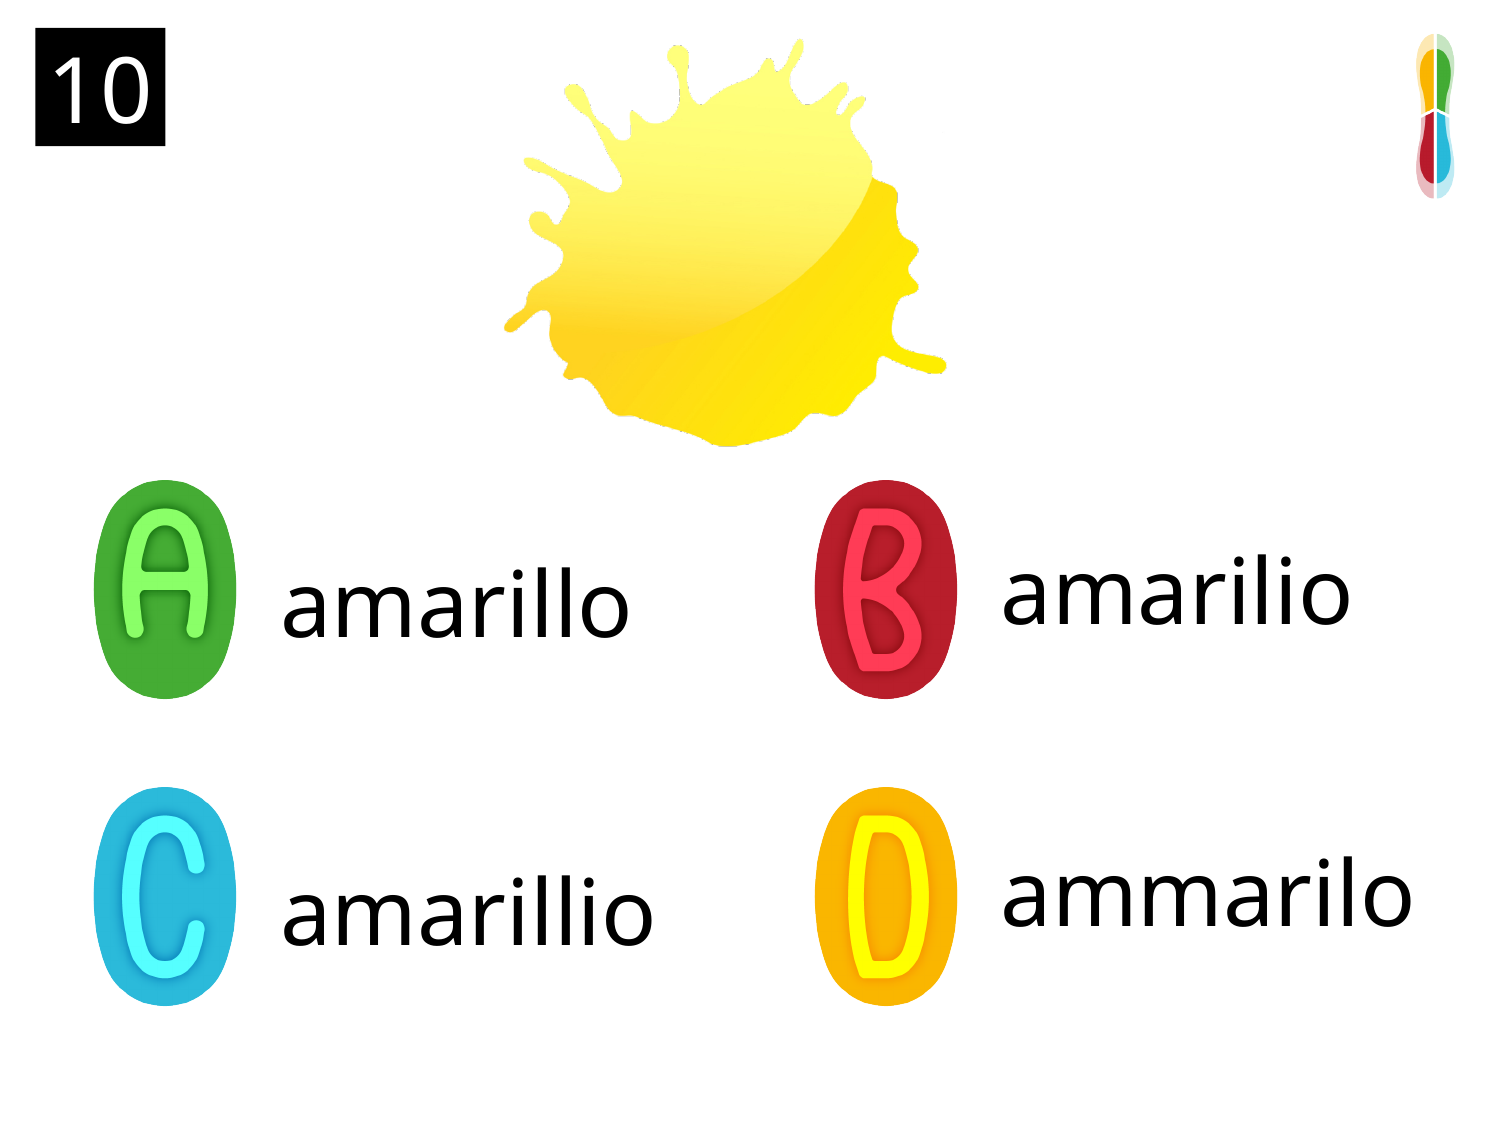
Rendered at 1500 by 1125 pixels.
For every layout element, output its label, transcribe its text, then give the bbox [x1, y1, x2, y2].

text_box amarilio [991, 526, 1477, 651]
text_box amarillio [270, 846, 756, 971]
picture [489, 33, 987, 740]
picture [1375, 27, 1495, 206]
picture [64, 745, 266, 1048]
title 10 [35, 27, 166, 147]
picture [64, 438, 266, 740]
text_box ammarilo [991, 827, 1477, 952]
picture [785, 745, 987, 1048]
text_box amarillo [270, 538, 756, 664]
